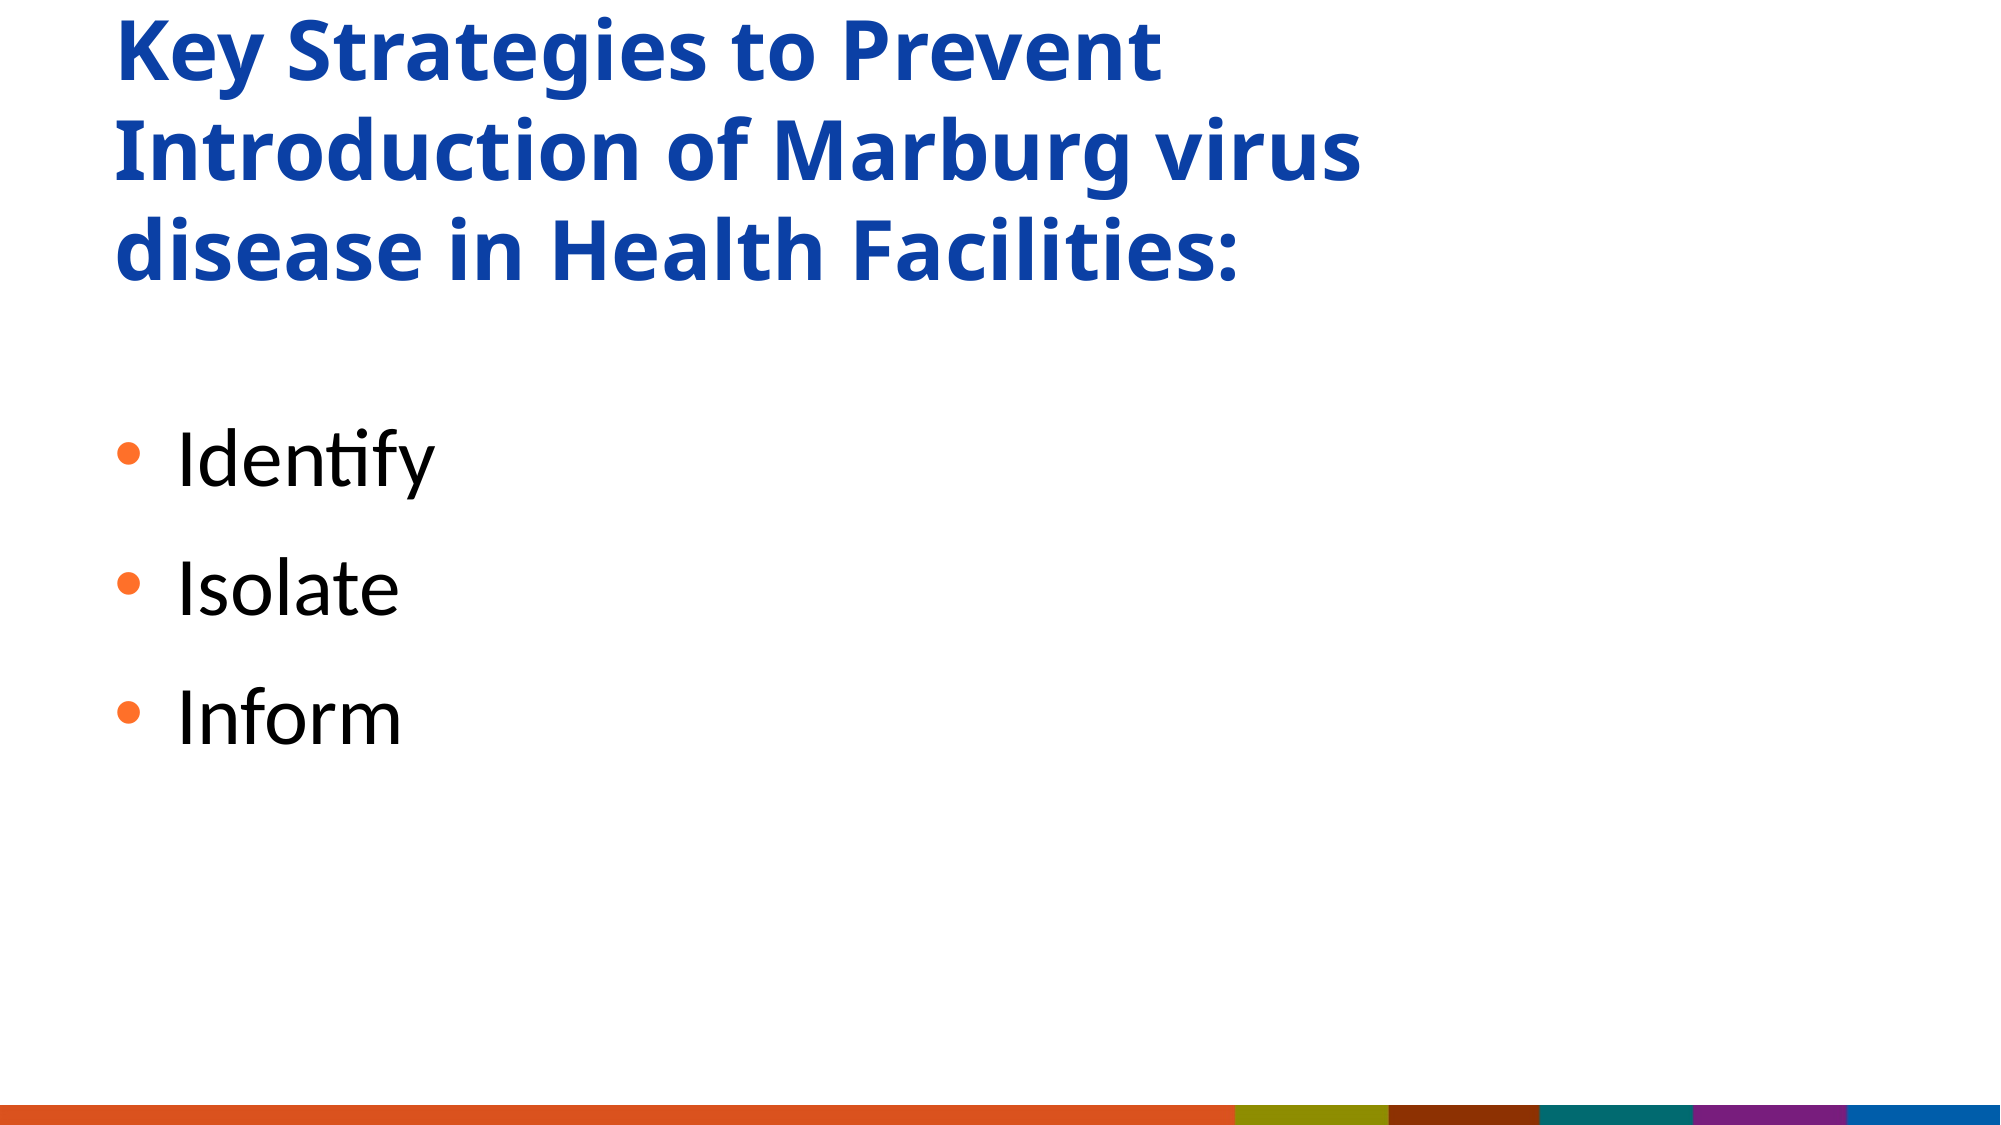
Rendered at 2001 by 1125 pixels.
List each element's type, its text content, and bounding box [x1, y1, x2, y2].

title Key Strategies to Prevent Introduction of Marburg virus disease in Health Facilities: [99, 116, 1495, 305]
picture [0, 1105, 2000, 1125]
list Identify Isolate Inform [99, 395, 1900, 1081]
